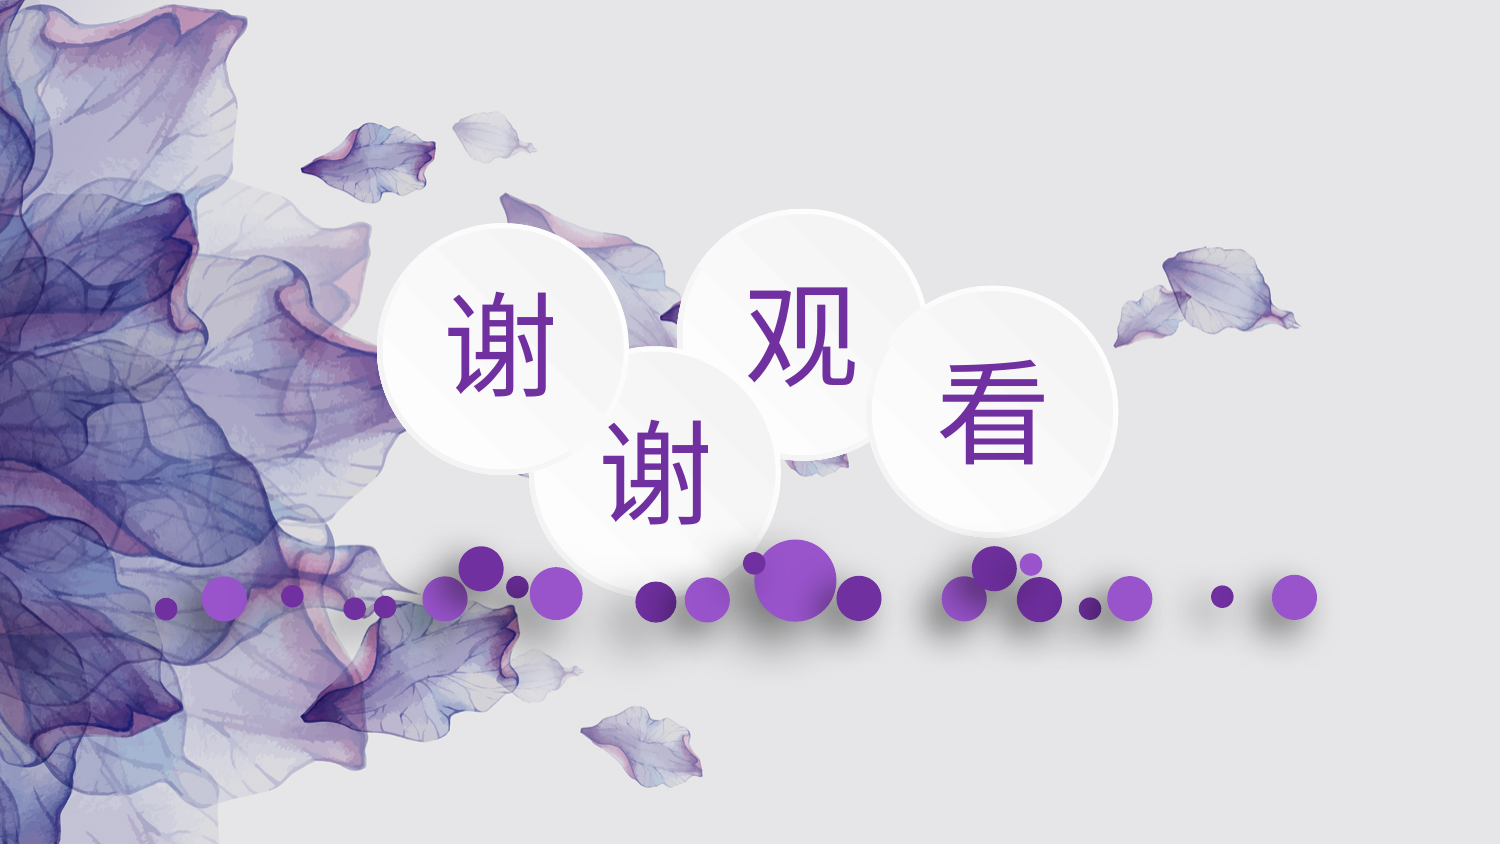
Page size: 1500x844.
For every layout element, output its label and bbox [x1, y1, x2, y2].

text_box [676, 208, 929, 461]
text_box [376, 223, 629, 476]
text_box [528, 346, 781, 599]
picture [0, 0, 1500, 844]
text_box [866, 285, 1119, 538]
